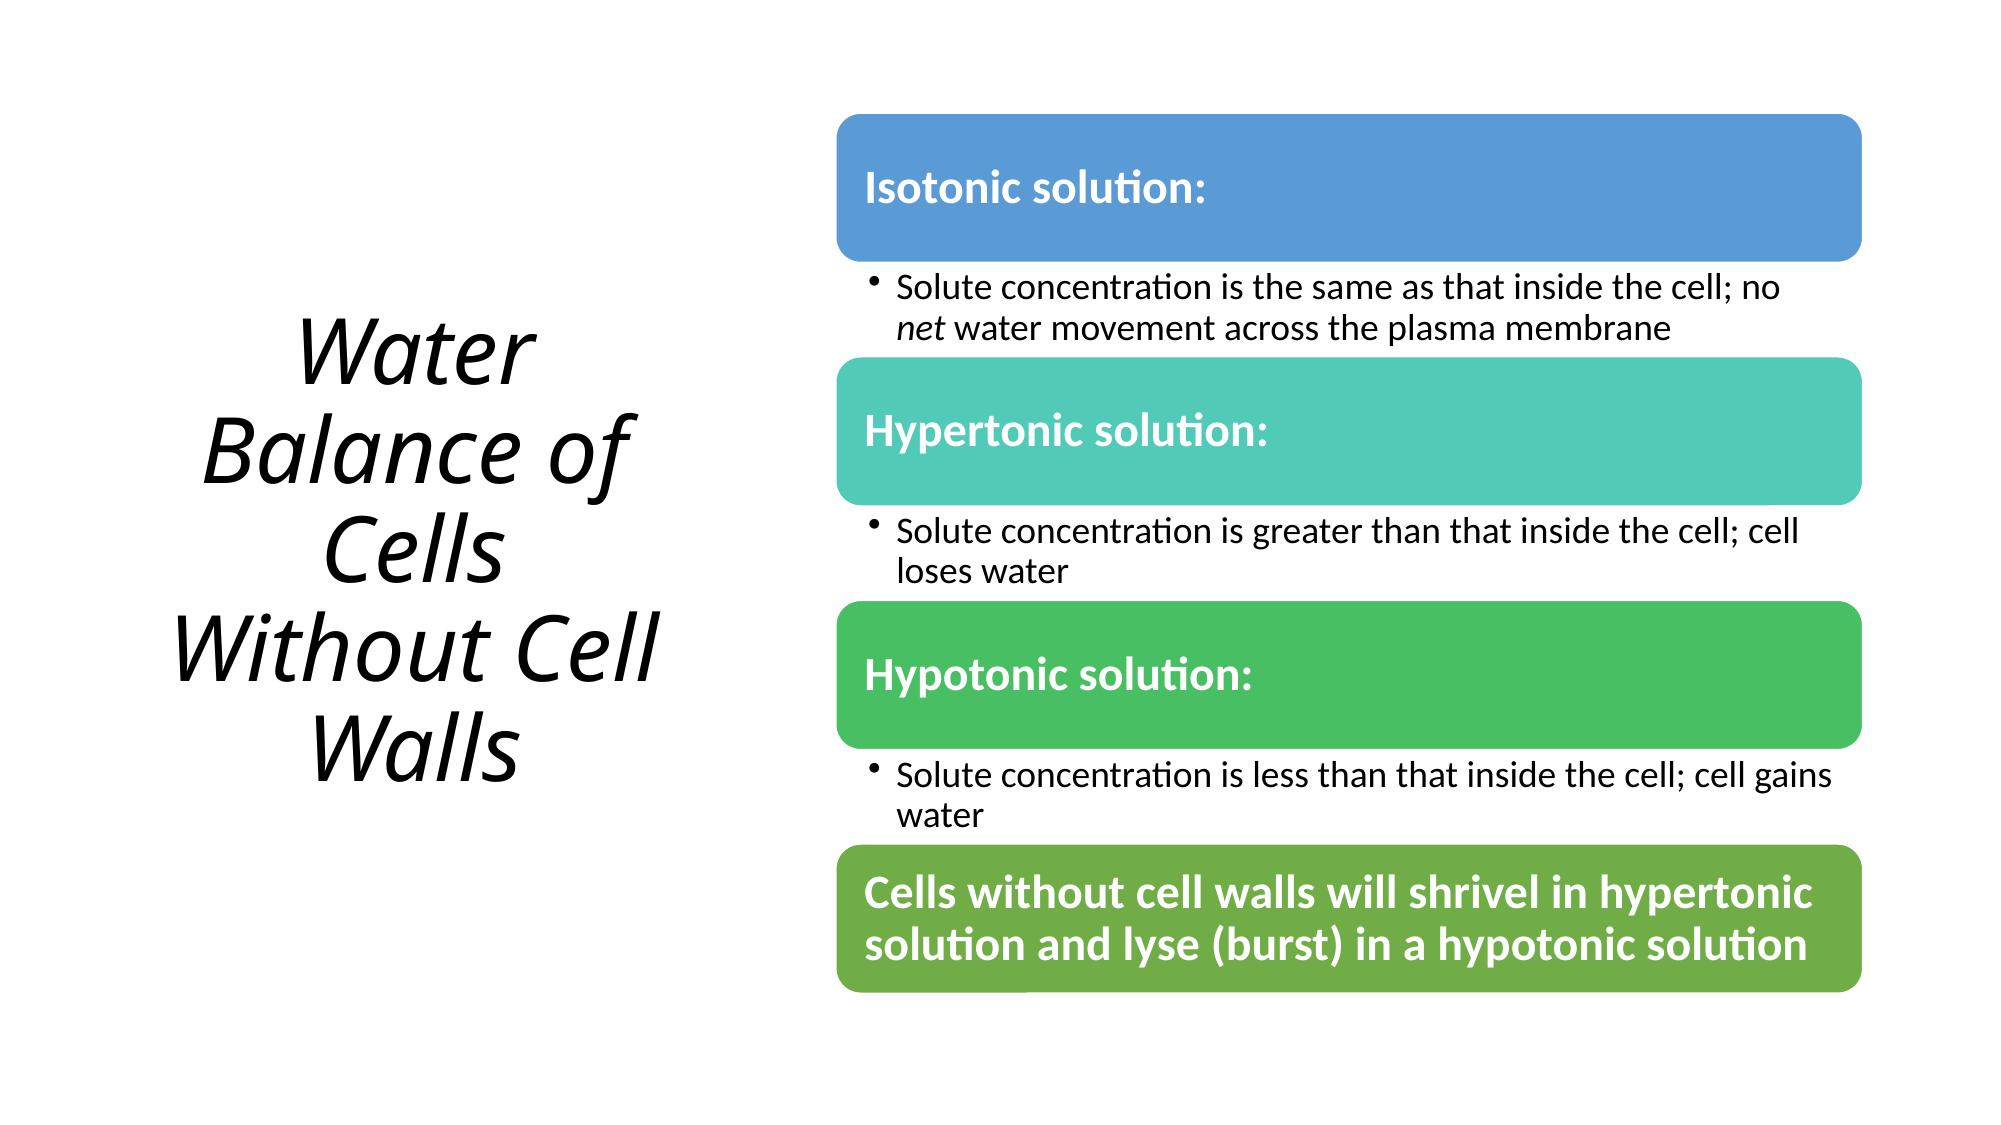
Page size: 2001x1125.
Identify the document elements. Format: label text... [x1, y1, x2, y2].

title Water Balance of Cells Without Cell Walls [137, 101, 691, 1005]
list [835, 101, 1863, 1005]
